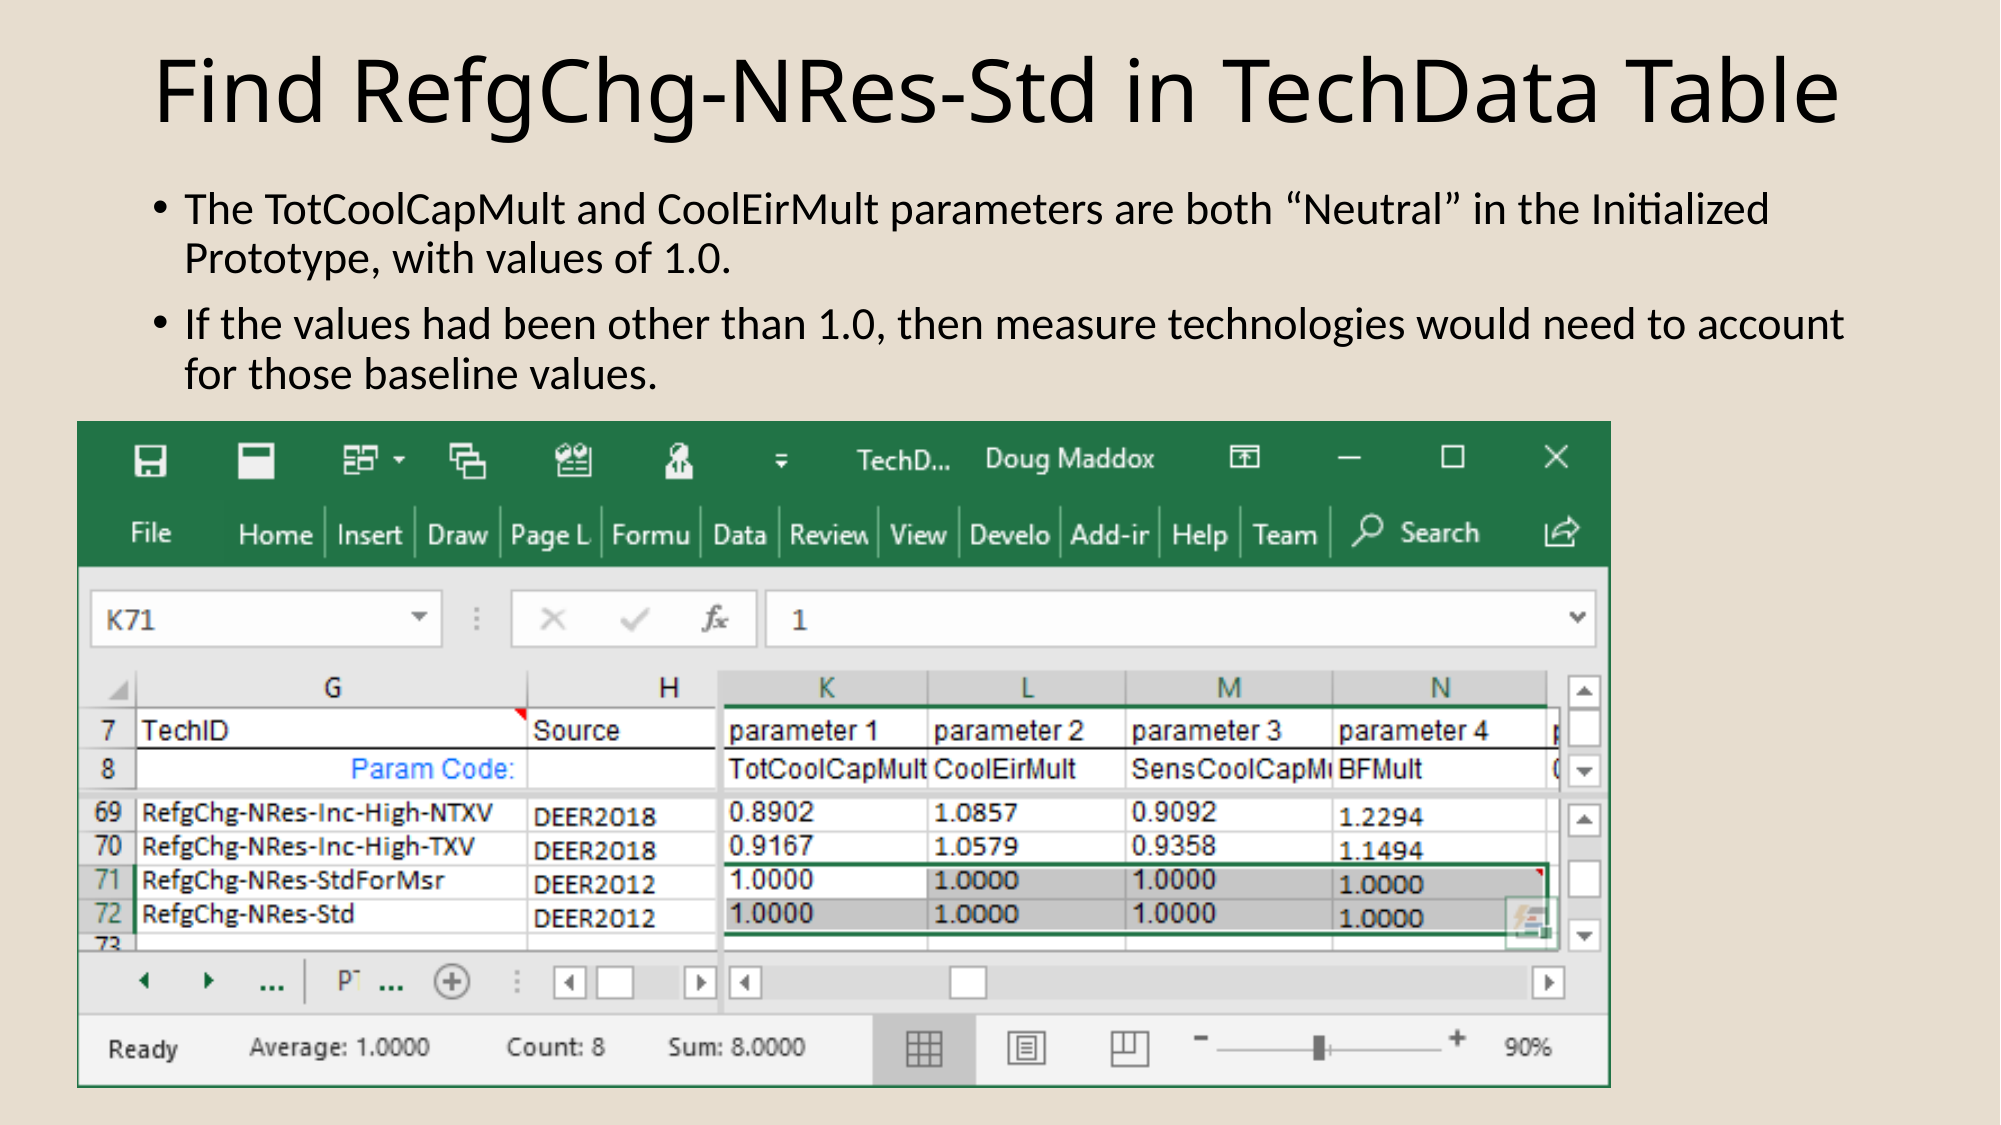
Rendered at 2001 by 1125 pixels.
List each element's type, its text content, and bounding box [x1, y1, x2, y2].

list The TotCoolCapMult and CoolEirMult parameters are both “Neutral” in the Initialized Prototype, with values of 1.0. If the values had been other than 1.0, then measure technologies would need to account for those baseline values. [137, 177, 1863, 409]
title Find RefgChg-NRes-Std in TechData Table [137, 37, 1863, 150]
picture [77, 421, 1611, 1088]
